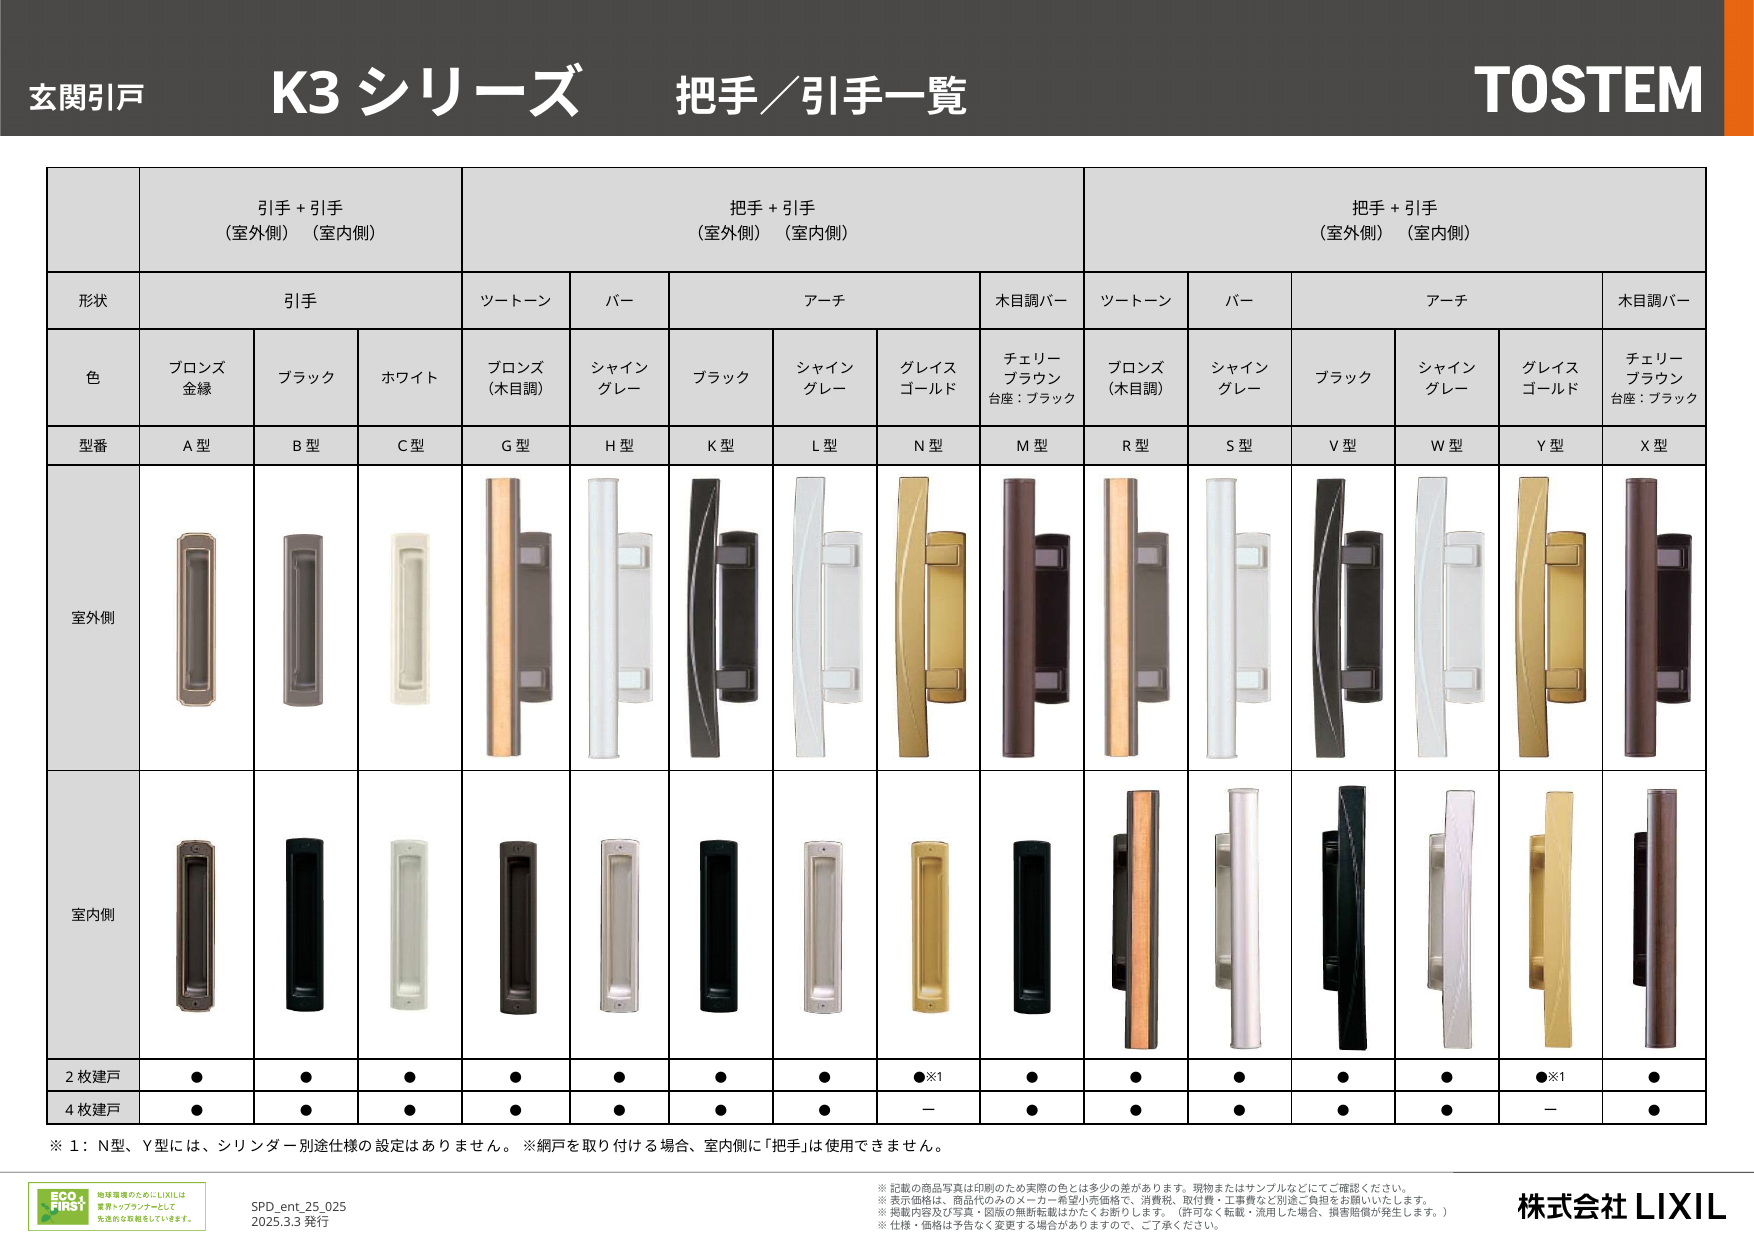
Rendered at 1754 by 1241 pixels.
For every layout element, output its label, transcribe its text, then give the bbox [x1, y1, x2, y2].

table_cell [1500, 771, 1602, 1058]
table_cell ● [774, 1092, 876, 1123]
table_cell ● [359, 1060, 461, 1090]
table_cell G型 [463, 427, 569, 464]
picture [799, 838, 846, 1016]
picture [1000, 474, 1072, 761]
table_cell ● [1292, 1060, 1394, 1090]
table_cell ●※1 [878, 1060, 979, 1090]
table_cell Ｃ型 [359, 427, 461, 464]
table_cell [774, 771, 876, 1058]
table_cell ー [1500, 1092, 1602, 1123]
table_cell シャイン グレー [1396, 330, 1498, 425]
table_cell K型 [670, 427, 772, 464]
table_cell ー [878, 1092, 979, 1123]
table_cell [140, 466, 253, 770]
table_cell [1396, 466, 1498, 770]
table_cell シャイングレー [571, 330, 668, 425]
table_cell ブロンズ （木目調） [1085, 330, 1187, 425]
picture [789, 474, 867, 761]
table_cell シャイン グレー [774, 330, 876, 425]
table_cell ● [255, 1092, 357, 1123]
table_cell アーチ [670, 273, 979, 328]
table_cell [571, 466, 668, 770]
picture [172, 836, 218, 1015]
table_cell B型 [255, 427, 357, 464]
table_cell H型 [571, 427, 668, 464]
table_cell [359, 771, 461, 1058]
table_cell ● [670, 1060, 772, 1090]
picture [1629, 785, 1683, 1052]
table_cell R型 [1085, 427, 1187, 464]
table_cell [255, 466, 357, 770]
table_header [48, 168, 139, 271]
table_cell バー [571, 273, 668, 328]
picture [597, 836, 642, 1015]
table_cell N型 [878, 427, 979, 464]
picture [480, 474, 557, 761]
table_cell ● [1189, 1060, 1291, 1090]
table_cell グレイスゴールド [1500, 330, 1602, 425]
table_cell M型 [981, 427, 1083, 464]
table_cell [1603, 466, 1705, 770]
picture [908, 837, 953, 1016]
table_cell ● [981, 1060, 1083, 1090]
table_cell ● [140, 1060, 253, 1090]
table_cell ブラック [1292, 330, 1394, 425]
table_cell [981, 466, 1083, 770]
table_cell ● [359, 1092, 461, 1123]
table_cell [1189, 466, 1291, 770]
table_cell [670, 466, 772, 770]
table_cell [1500, 466, 1602, 770]
picture [695, 836, 741, 1015]
picture [586, 474, 657, 761]
picture [281, 530, 325, 709]
table_cell [255, 771, 357, 1058]
table_cell [1189, 771, 1291, 1058]
table_cell 木目調バー [1603, 273, 1705, 328]
table_cell ●※1 [1500, 1060, 1602, 1090]
text_box ※１：Ｎ型、Ｙ型には、シリンダー別途仕様の設定はありません。 ※網戸を取り付ける場合、室内側に｢把手｣は使用できません。 [47, 1134, 970, 1154]
table_cell [571, 771, 668, 1058]
table_cell L型 [774, 427, 876, 464]
table_cell [1085, 771, 1187, 1058]
table_cell [1085, 466, 1187, 770]
table_cell チェリー ブラウン 台座：ブラック [1603, 330, 1705, 425]
table_cell Y型 [1500, 427, 1602, 464]
table_cell [359, 466, 461, 770]
table_cell ● [1085, 1092, 1187, 1123]
picture [496, 837, 542, 1016]
table_cell W型 [1396, 427, 1498, 464]
table_cell [463, 466, 569, 770]
picture [387, 835, 431, 1013]
text_box 玄関引戸 [28, 79, 147, 115]
table_cell グレイスゴールド [878, 330, 979, 425]
table_cell ● [670, 1092, 772, 1123]
table_cell ● [571, 1060, 668, 1090]
table_cell ● [1603, 1060, 1705, 1090]
picture [1212, 785, 1264, 1052]
picture [1318, 785, 1370, 1052]
text_box SPD_ent_25_025 2025.3.3発行 [251, 1199, 458, 1230]
table_cell 4枚建戸 [48, 1092, 139, 1123]
table_cell ● [1603, 1092, 1705, 1123]
table_cell ● [1189, 1092, 1291, 1123]
table_cell 色 [48, 330, 139, 425]
table_cell ブラック [255, 330, 357, 425]
picture [1308, 474, 1387, 761]
picture [1411, 474, 1490, 761]
table_cell ブラック [670, 330, 772, 425]
table_cell ● [463, 1092, 569, 1123]
table_cell X型 [1603, 427, 1705, 464]
picture [281, 835, 327, 1013]
table_cell [878, 771, 979, 1058]
table_cell 形状 [48, 273, 139, 328]
table_cell ● [571, 1092, 668, 1123]
table_cell [1292, 466, 1394, 770]
table_cell [878, 466, 979, 770]
picture [892, 474, 970, 761]
table_cell ブロンズ 金縁 [140, 330, 253, 425]
table_header 把手+引手 （室外側） （室内側） [463, 168, 1083, 271]
table_cell 2枚建戸 [48, 1060, 139, 1090]
table_cell シャイン グレー [1189, 330, 1291, 425]
picture [28, 1182, 206, 1231]
table_cell ホワイト [359, 330, 461, 425]
table_cell ● [463, 1060, 569, 1090]
picture [684, 474, 762, 761]
table_cell 型番 [48, 427, 139, 464]
table_cell ● [981, 1092, 1083, 1123]
table_cell ブロンズ （木目調） [463, 330, 569, 425]
table_cell S型 [1189, 427, 1291, 464]
picture [0, 0, 1754, 136]
table_cell [1396, 771, 1498, 1058]
text_box K3シリーズ [268, 54, 585, 126]
table_cell ツートーン [1085, 273, 1187, 328]
picture [1424, 785, 1477, 1052]
table_cell チェリー ブラウン 台座：ブラック [981, 330, 1083, 425]
table_cell 室内側 [48, 771, 139, 1058]
picture [1008, 837, 1054, 1016]
table_cell ● [774, 1060, 876, 1090]
table_cell ● [140, 1092, 253, 1123]
table_cell [1292, 771, 1394, 1058]
table_cell ● [1396, 1092, 1498, 1123]
table_cell [463, 771, 569, 1058]
table_cell アーチ [1292, 273, 1602, 328]
table_cell ● [1396, 1060, 1498, 1090]
picture [1109, 785, 1161, 1052]
table_header 引手+引手 （室外側） （室内側） [140, 168, 461, 271]
table_cell [670, 771, 772, 1058]
text_box 把手／引手一覧 [675, 69, 982, 120]
table_cell 引手 [140, 273, 461, 328]
table_cell ● [255, 1060, 357, 1090]
table_cell 木目調バー [981, 273, 1083, 328]
picture [388, 530, 432, 709]
table_cell [774, 466, 876, 770]
table_header 把手+引手 （室外側） （室内側） [1085, 168, 1705, 271]
table_cell ● [1292, 1092, 1394, 1123]
table_cell A型 [140, 427, 253, 464]
picture [171, 530, 218, 709]
picture [1621, 474, 1695, 761]
table_cell バー [1189, 273, 1291, 328]
table_cell 室外側 [48, 466, 139, 770]
table_cell [981, 771, 1083, 1058]
table_cell V型 [1292, 427, 1394, 464]
picture [1512, 474, 1590, 761]
table_cell ツートーン [463, 273, 569, 328]
picture [1204, 474, 1275, 761]
table_cell ● [1085, 1060, 1187, 1090]
picture [1098, 474, 1174, 761]
table_cell [1603, 771, 1705, 1058]
table_cell [140, 771, 253, 1058]
picture [1518, 1193, 1726, 1219]
picture [1523, 785, 1578, 1052]
